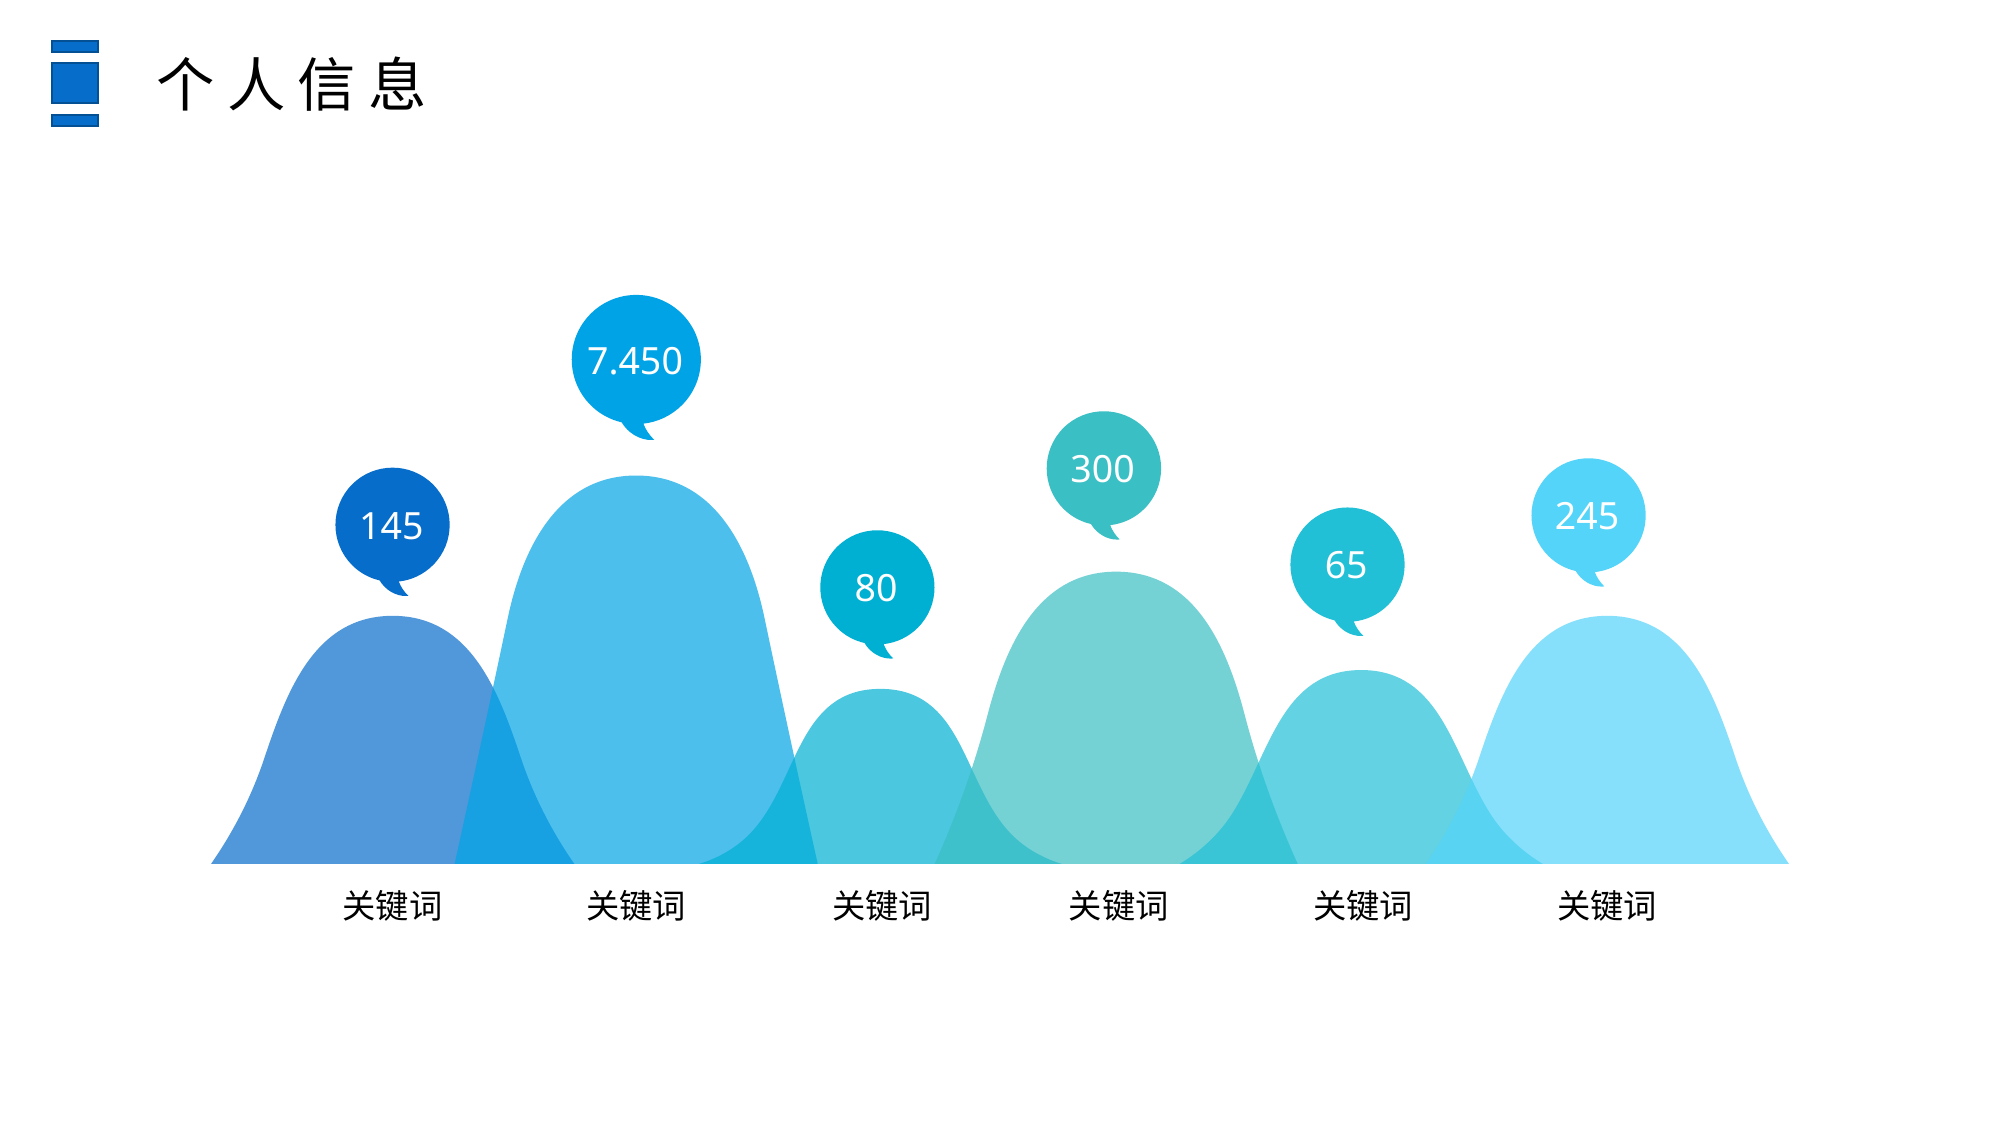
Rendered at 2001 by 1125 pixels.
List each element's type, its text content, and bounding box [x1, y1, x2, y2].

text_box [51, 40, 99, 126]
text_box 个人信息 [141, 40, 577, 126]
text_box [211, 294, 1789, 927]
